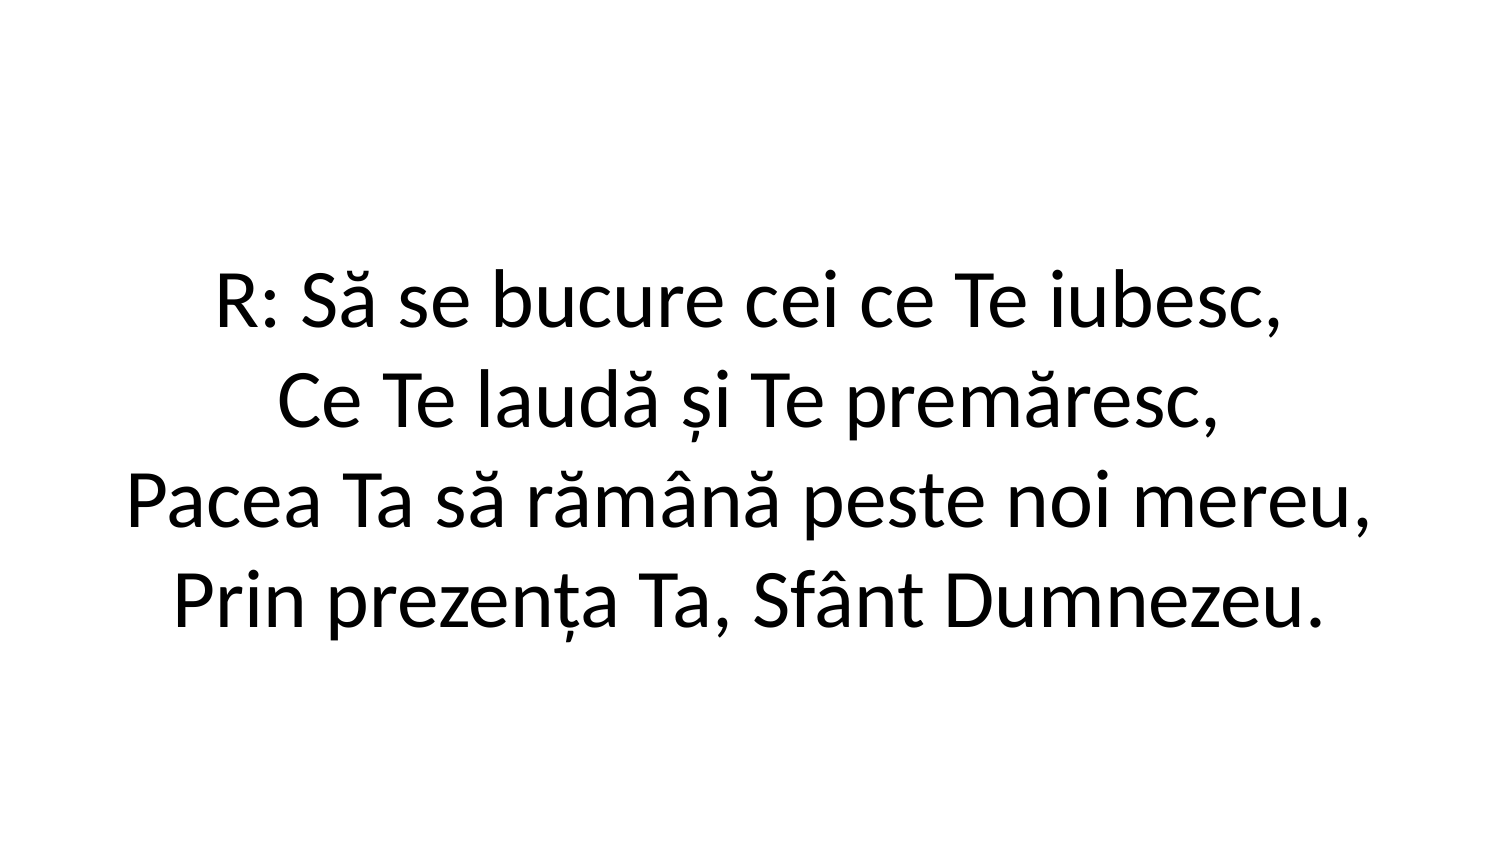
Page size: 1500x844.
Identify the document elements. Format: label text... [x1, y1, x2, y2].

text_box R: Să se bucure cei ce Te iubesc, Ce Te laudă și Te premăresc, Pacea Ta să rămână peste noi mereu, Prin prezența Ta, Sfânt Dumnezeu. [110, 192, 1390, 652]
